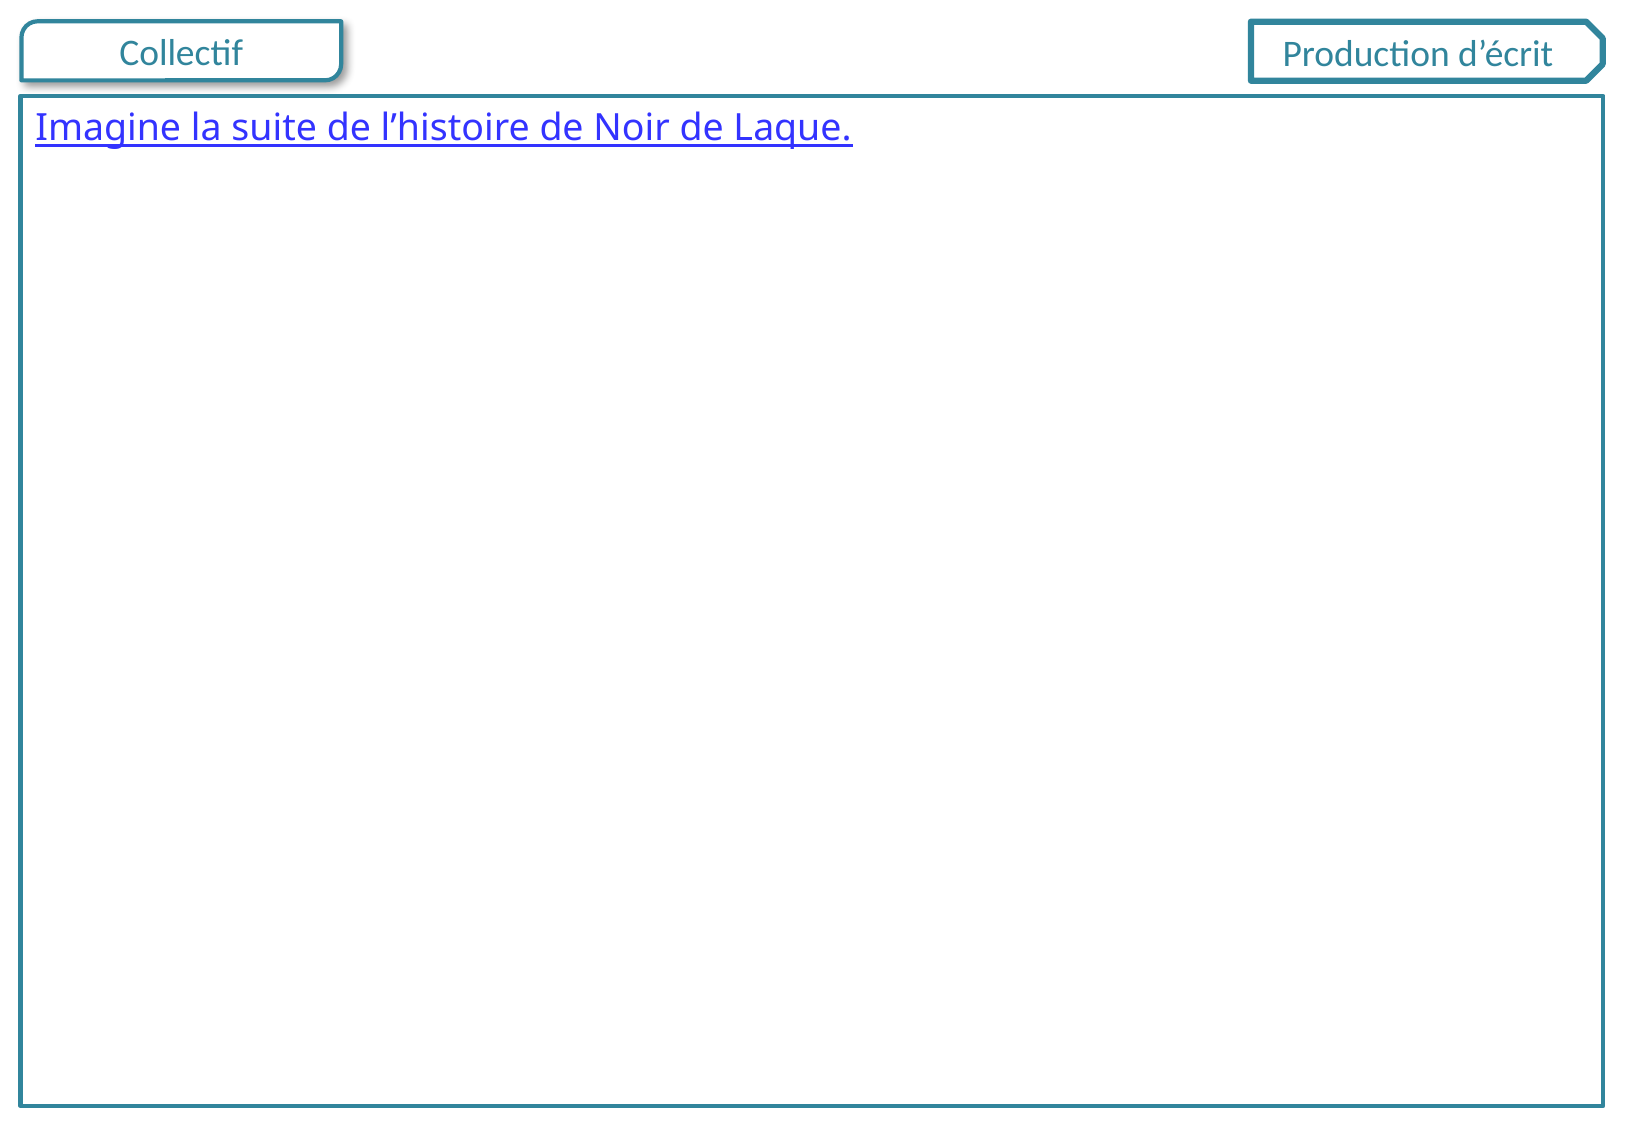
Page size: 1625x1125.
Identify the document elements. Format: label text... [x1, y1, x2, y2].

list Production d’écrit [1251, 21, 1585, 81]
list Imagine la suite de l’histoire de Noir de Laque. [18, 94, 1605, 1108]
